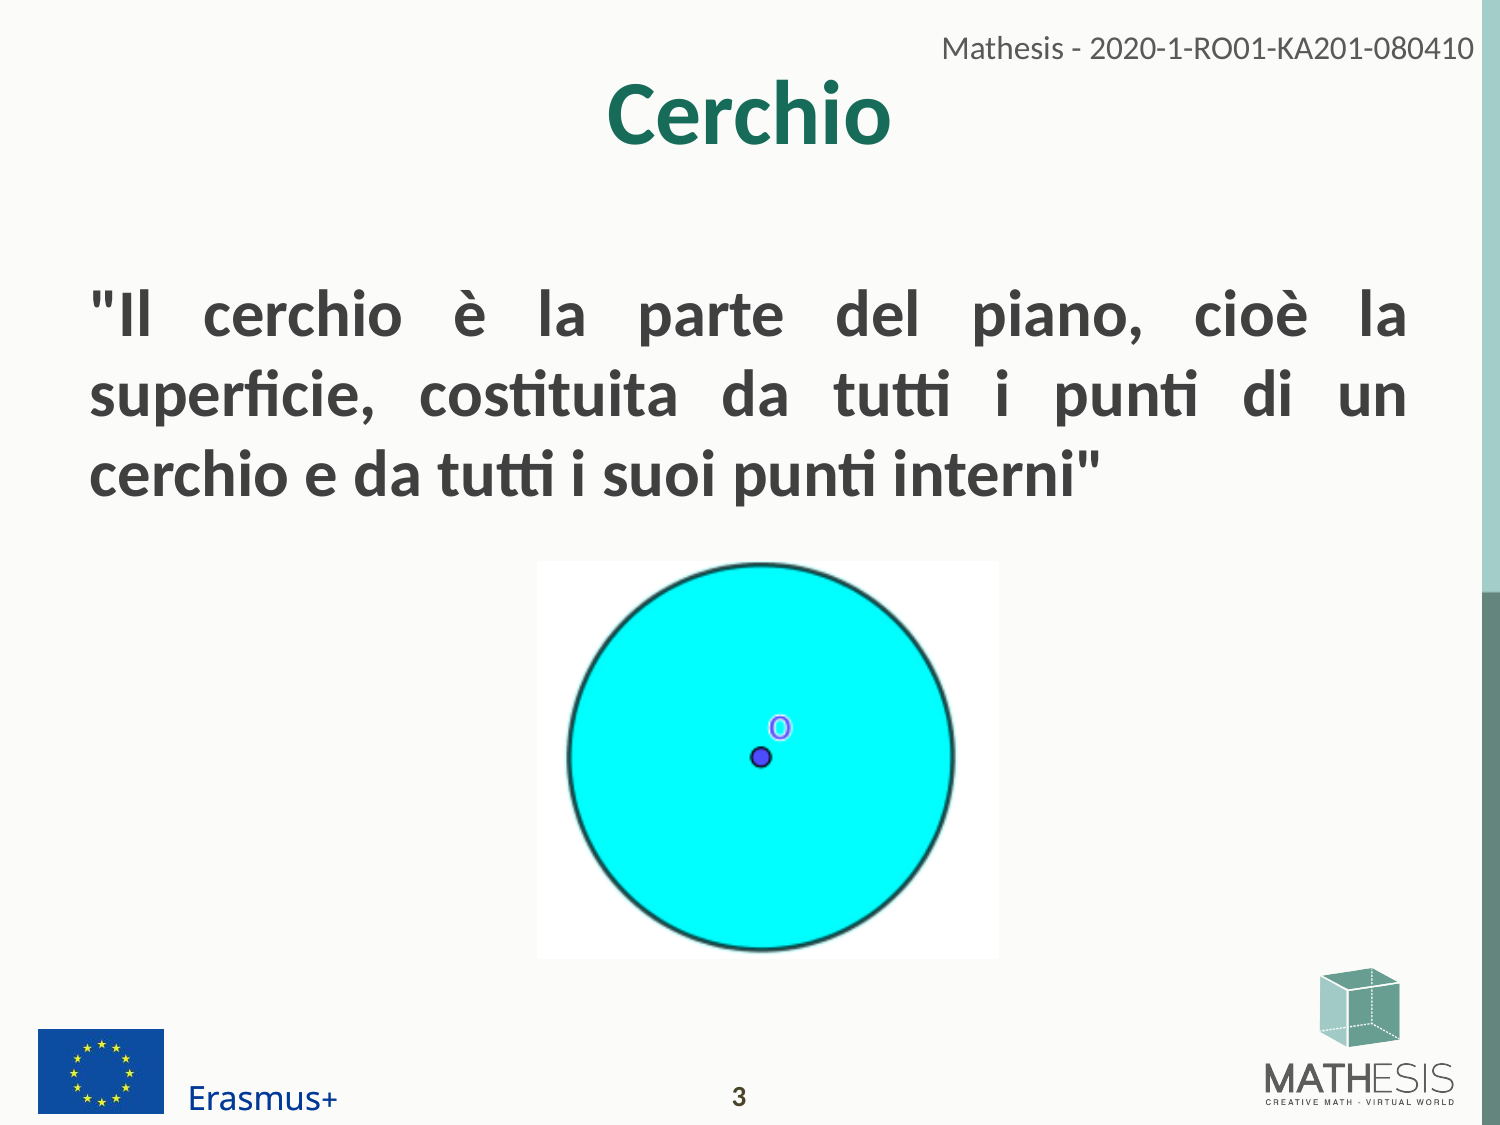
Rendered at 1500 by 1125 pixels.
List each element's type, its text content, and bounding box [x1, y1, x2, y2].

title Cerchio [75, 45, 1425, 233]
list "Il cerchio è la parte del piano, cioè la superficie, costituita da tutti i punti di un cerchio e da tutti i suoi punti interni" [75, 262, 1425, 1005]
picture [38, 1029, 164, 1114]
picture [537, 560, 999, 959]
